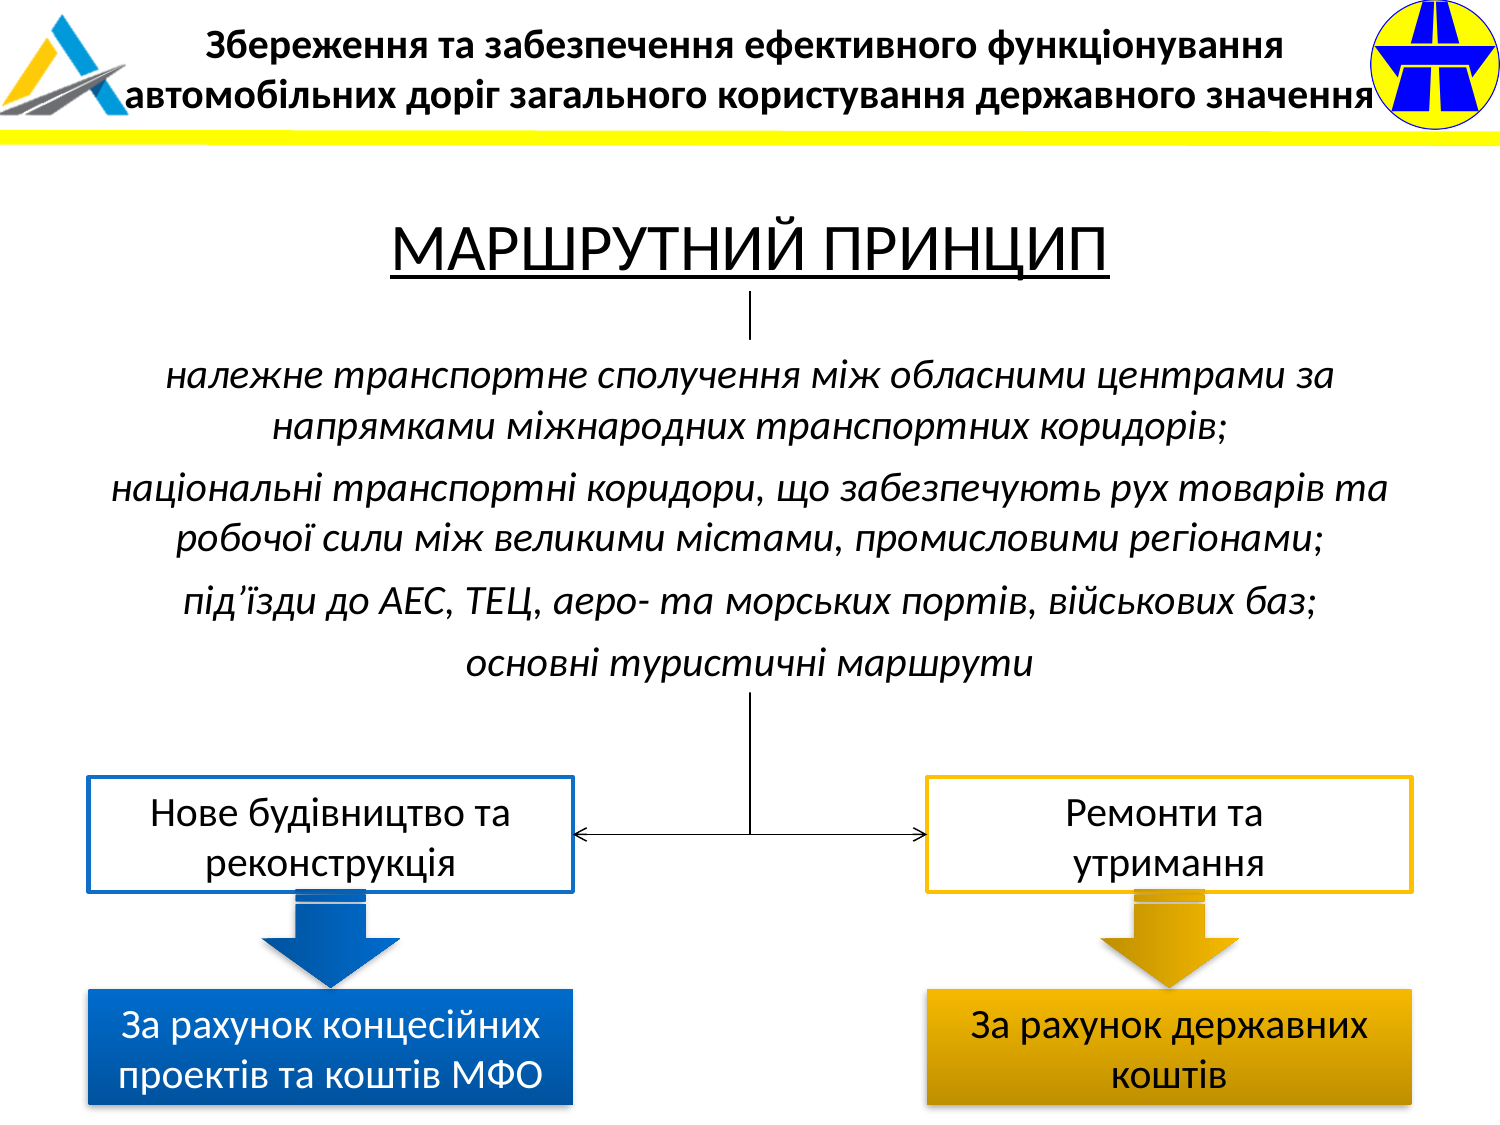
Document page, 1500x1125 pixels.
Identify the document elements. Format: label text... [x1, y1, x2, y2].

text_box [1134, 894, 1205, 902]
text_box [295, 888, 366, 892]
text_box МАРШРУТНИЙ ПРИНЦИП [230, 196, 1270, 291]
text_box [1134, 888, 1205, 892]
text_box [295, 894, 366, 902]
text_box Нове будівництво та реконструкція [86, 775, 575, 894]
text_box Ремонти та утримання [925, 775, 1414, 894]
text_box За рахунок концесійних проектів та коштів МФО [88, 989, 573, 1105]
text_box належне транспортне сполучення між обласними центрами за напрямками міжнародних транспортних коридорів; національні транспортні коридори, що забезпечують рух товарів та робочої сили між великими містами, промисловими регіонами; під’їзди до АЕС, ТЕЦ, аеро- та морських портів, військових баз; основні туристичні маршрути [41, 339, 1459, 693]
text_box [261, 904, 401, 988]
text_box Збереження та забезпечення ефективного функціонування автомобільних доріг загального користування державного значення [145, 2, 1365, 131]
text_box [389, 474, 565, 653]
picture [0, 0, 142, 131]
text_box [566, 474, 1111, 653]
text_box [1099, 904, 1239, 988]
picture [1369, 0, 1500, 131]
text_box За рахунок державних коштів [927, 989, 1412, 1105]
